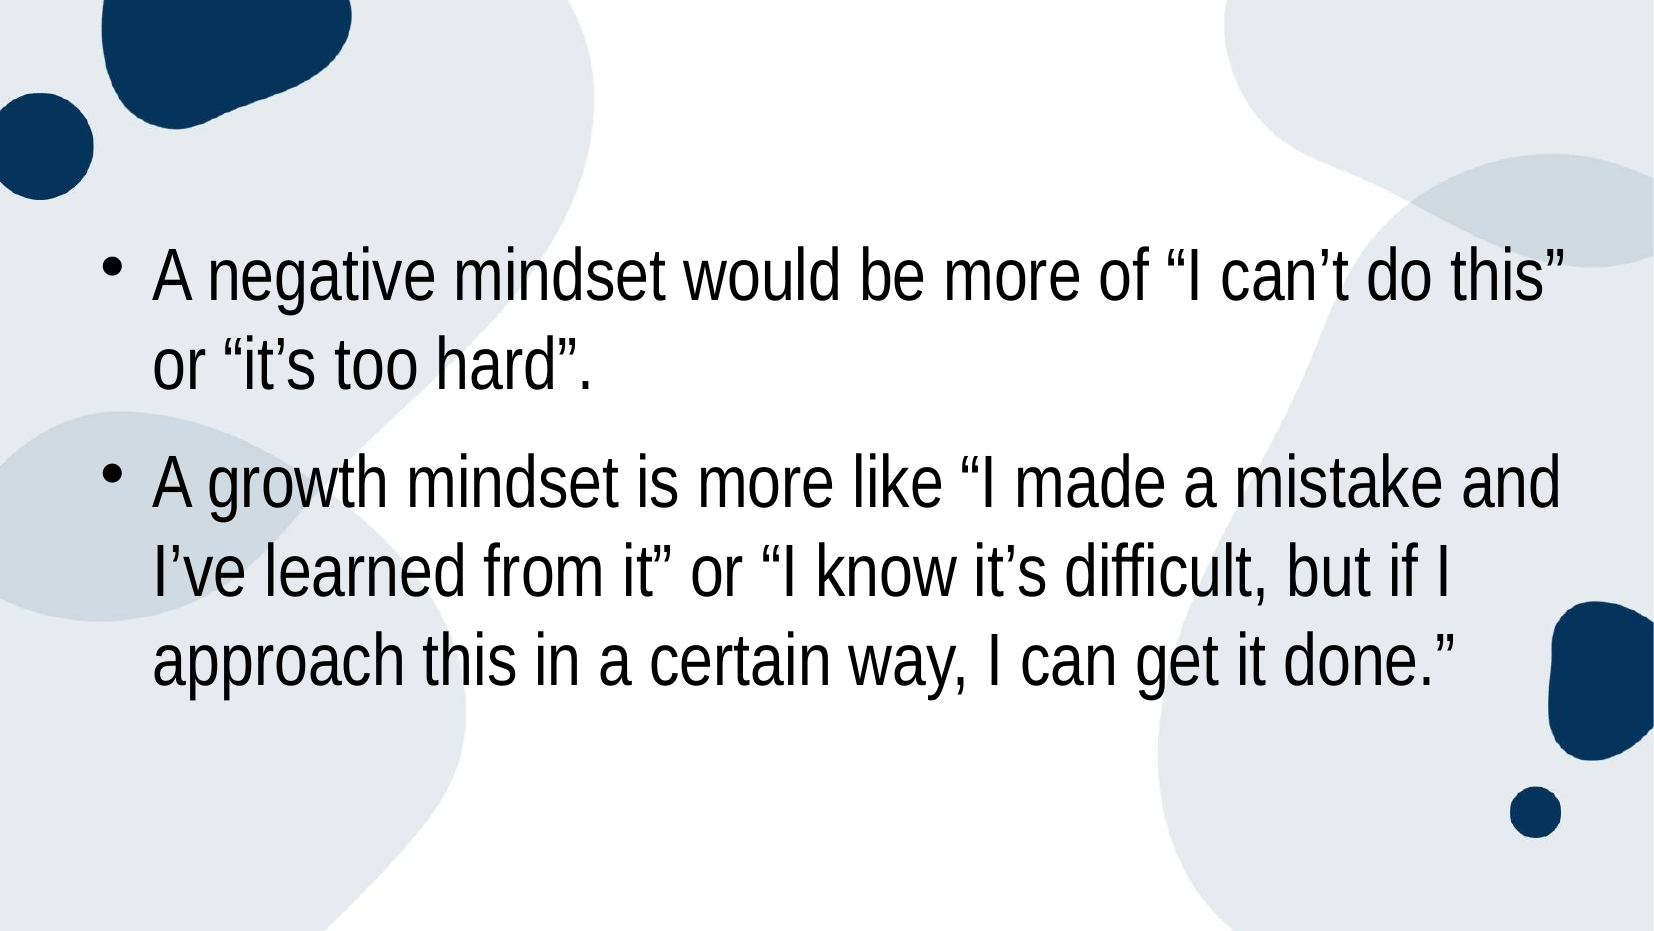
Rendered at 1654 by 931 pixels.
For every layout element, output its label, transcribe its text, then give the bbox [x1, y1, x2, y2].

picture [0, 0, 1654, 931]
list A negative mindset would be more of “I can’t do this” or “it’s too hard”. A growth mindset is more like “I made a mistake and I’ve learned from it” or “I know it’s difficult, but if I approach this in a certain way, I can get it done.” [82, 225, 1571, 705]
